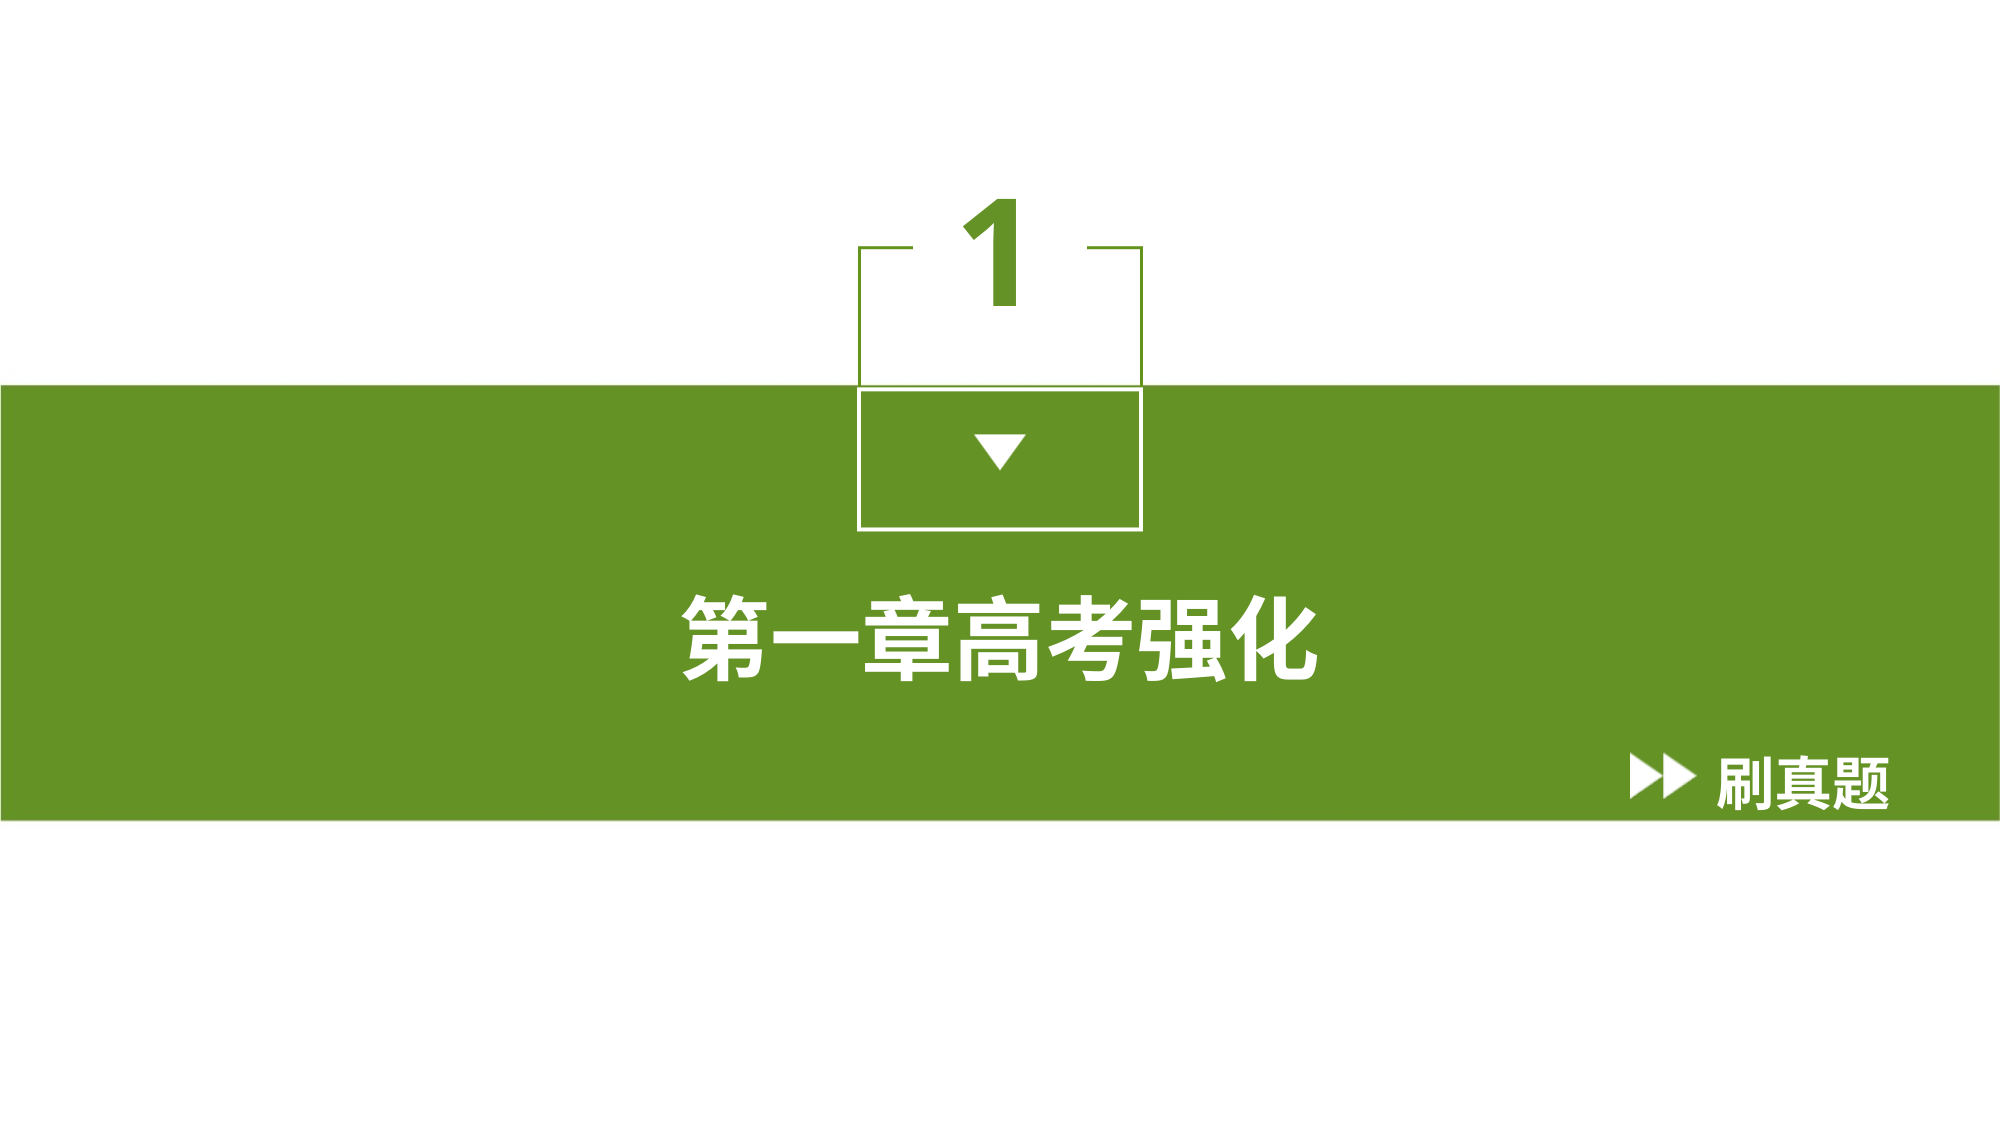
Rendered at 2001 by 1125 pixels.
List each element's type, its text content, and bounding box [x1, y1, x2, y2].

text_box 第一章高考强化 [0, 572, 2000, 699]
picture [0, 699, 2000, 1125]
picture [0, 0, 2000, 572]
text_box 1 [865, 148, 1130, 345]
text_box 刷真题 [1715, 718, 1997, 812]
